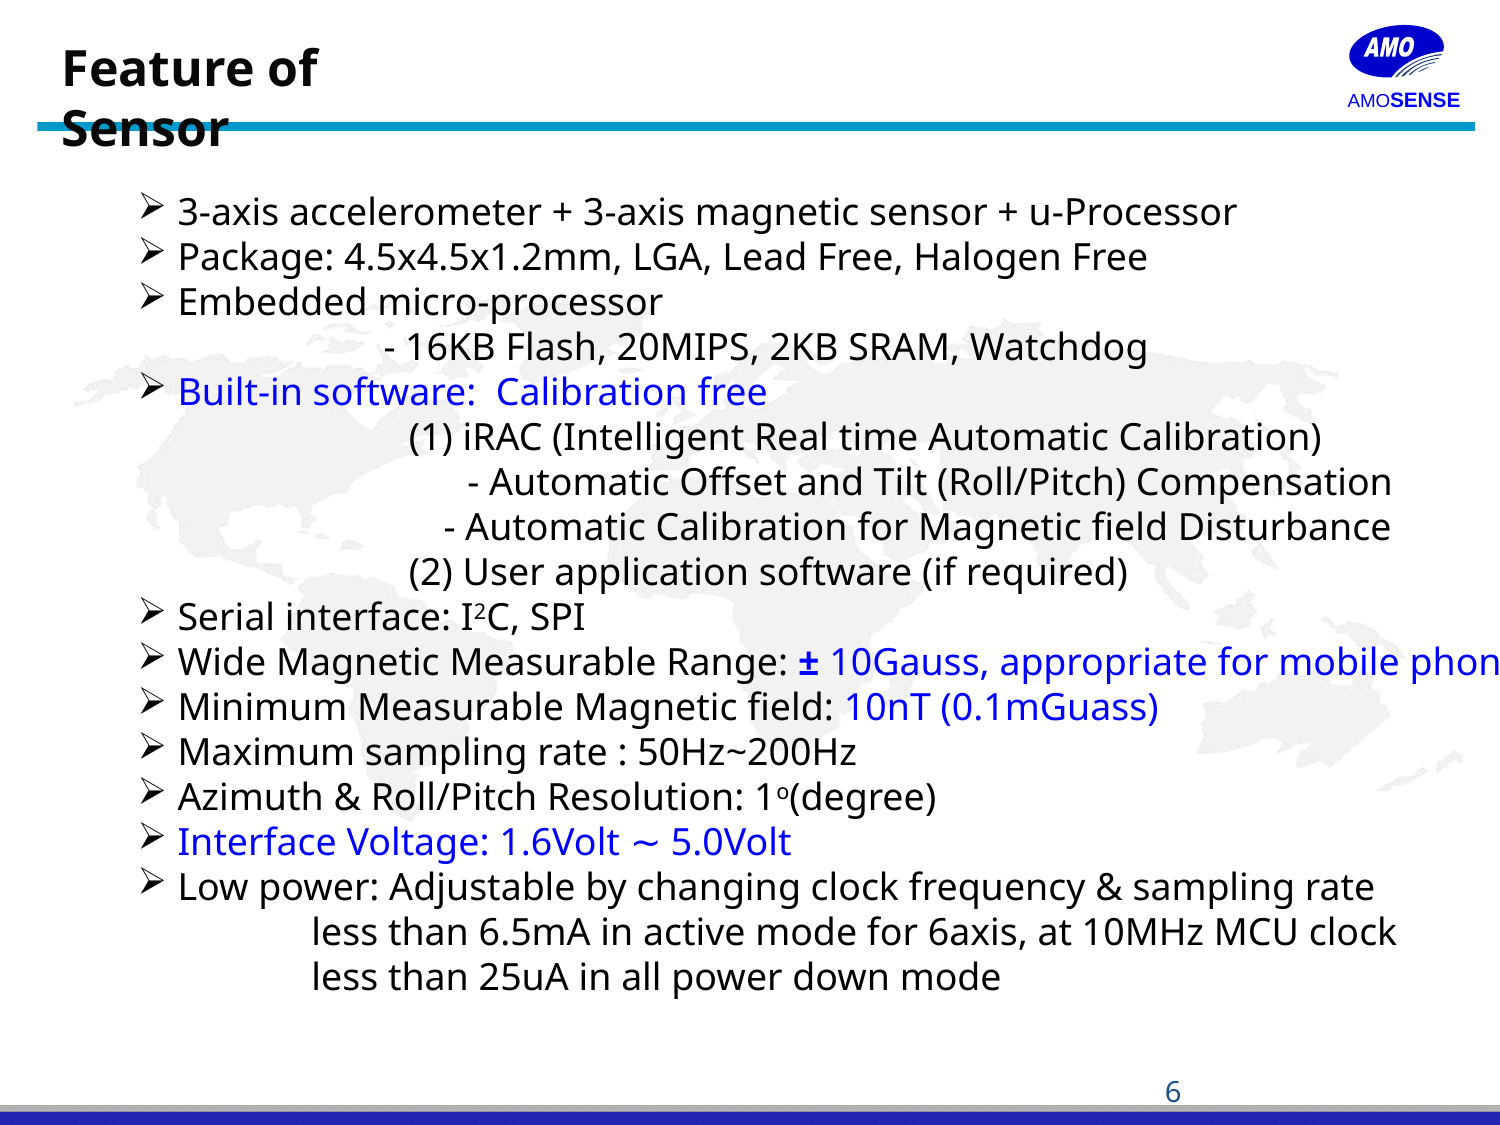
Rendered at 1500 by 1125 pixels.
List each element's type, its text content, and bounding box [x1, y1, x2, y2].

slide_number 6 [1149, 1066, 1500, 1125]
text_box 3-axis accelerometer + 3-axis magnetic sensor + u-Processor Package: 4.5x4.5x1.2mm, LGA, Lead Free, Halogen Free Embedded micro-processor - 16KB Flash, 20MIPS, 2KB SRAM, Watchdog Built-in software: Calibration free (1) iRAC (Intelligent Real time Automatic Calibration) - Automatic Offset and Tilt (Roll/Pitch) Compensation - Automatic Calibration for Magnetic field Disturbance (2) User application software (if required) Serial interface: I2C, SPI Wide Magnetic Measurable Range: ± 10Gauss, appropriate for mobile phone Minimum Measurable Magnetic field: 10nT (0.1mGuass) Maximum sampling rate : 50Hz~200Hz Azimuth & Roll/Pitch Resolution: 1o(degree) Interface Voltage: 1.6Volt ∼ 5.0Volt Low power: Adjustable by changing clock frequency & sampling rate less than 6.5mA in active mode for 6axis, at 10MHz MCU clock less than 25uA in all power down mode [68, 174, 1475, 1011]
title Feature of Sensor [61, 36, 488, 100]
picture [0, 1105, 1149, 1125]
text_box [35, 120, 1477, 133]
